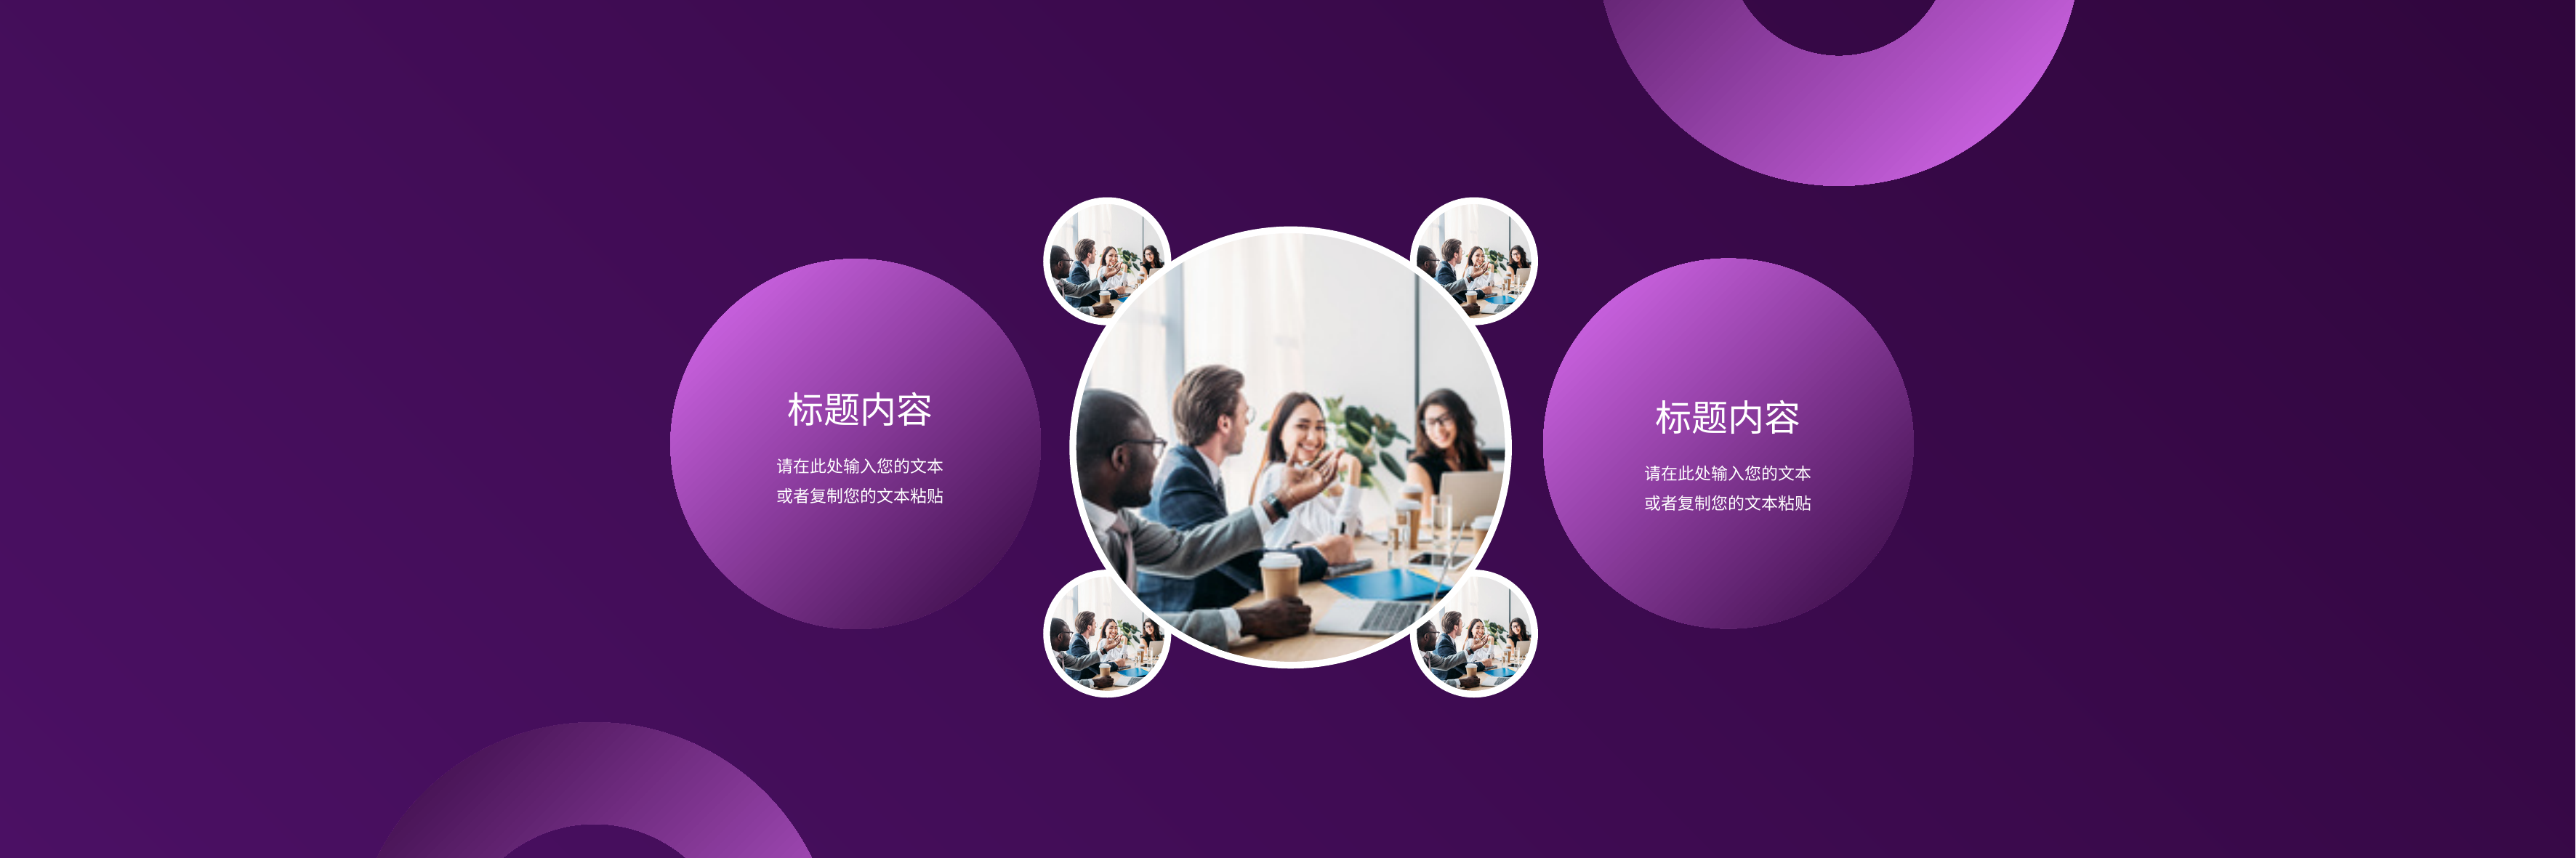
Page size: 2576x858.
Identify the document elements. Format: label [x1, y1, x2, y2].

text_box [1542, 257, 1915, 630]
text_box [760, 381, 960, 477]
text_box [1046, 201, 1535, 695]
text_box [1628, 389, 1829, 485]
text_box [669, 258, 1042, 630]
text_box [1603, 0, 2075, 187]
text_box [376, 721, 813, 858]
